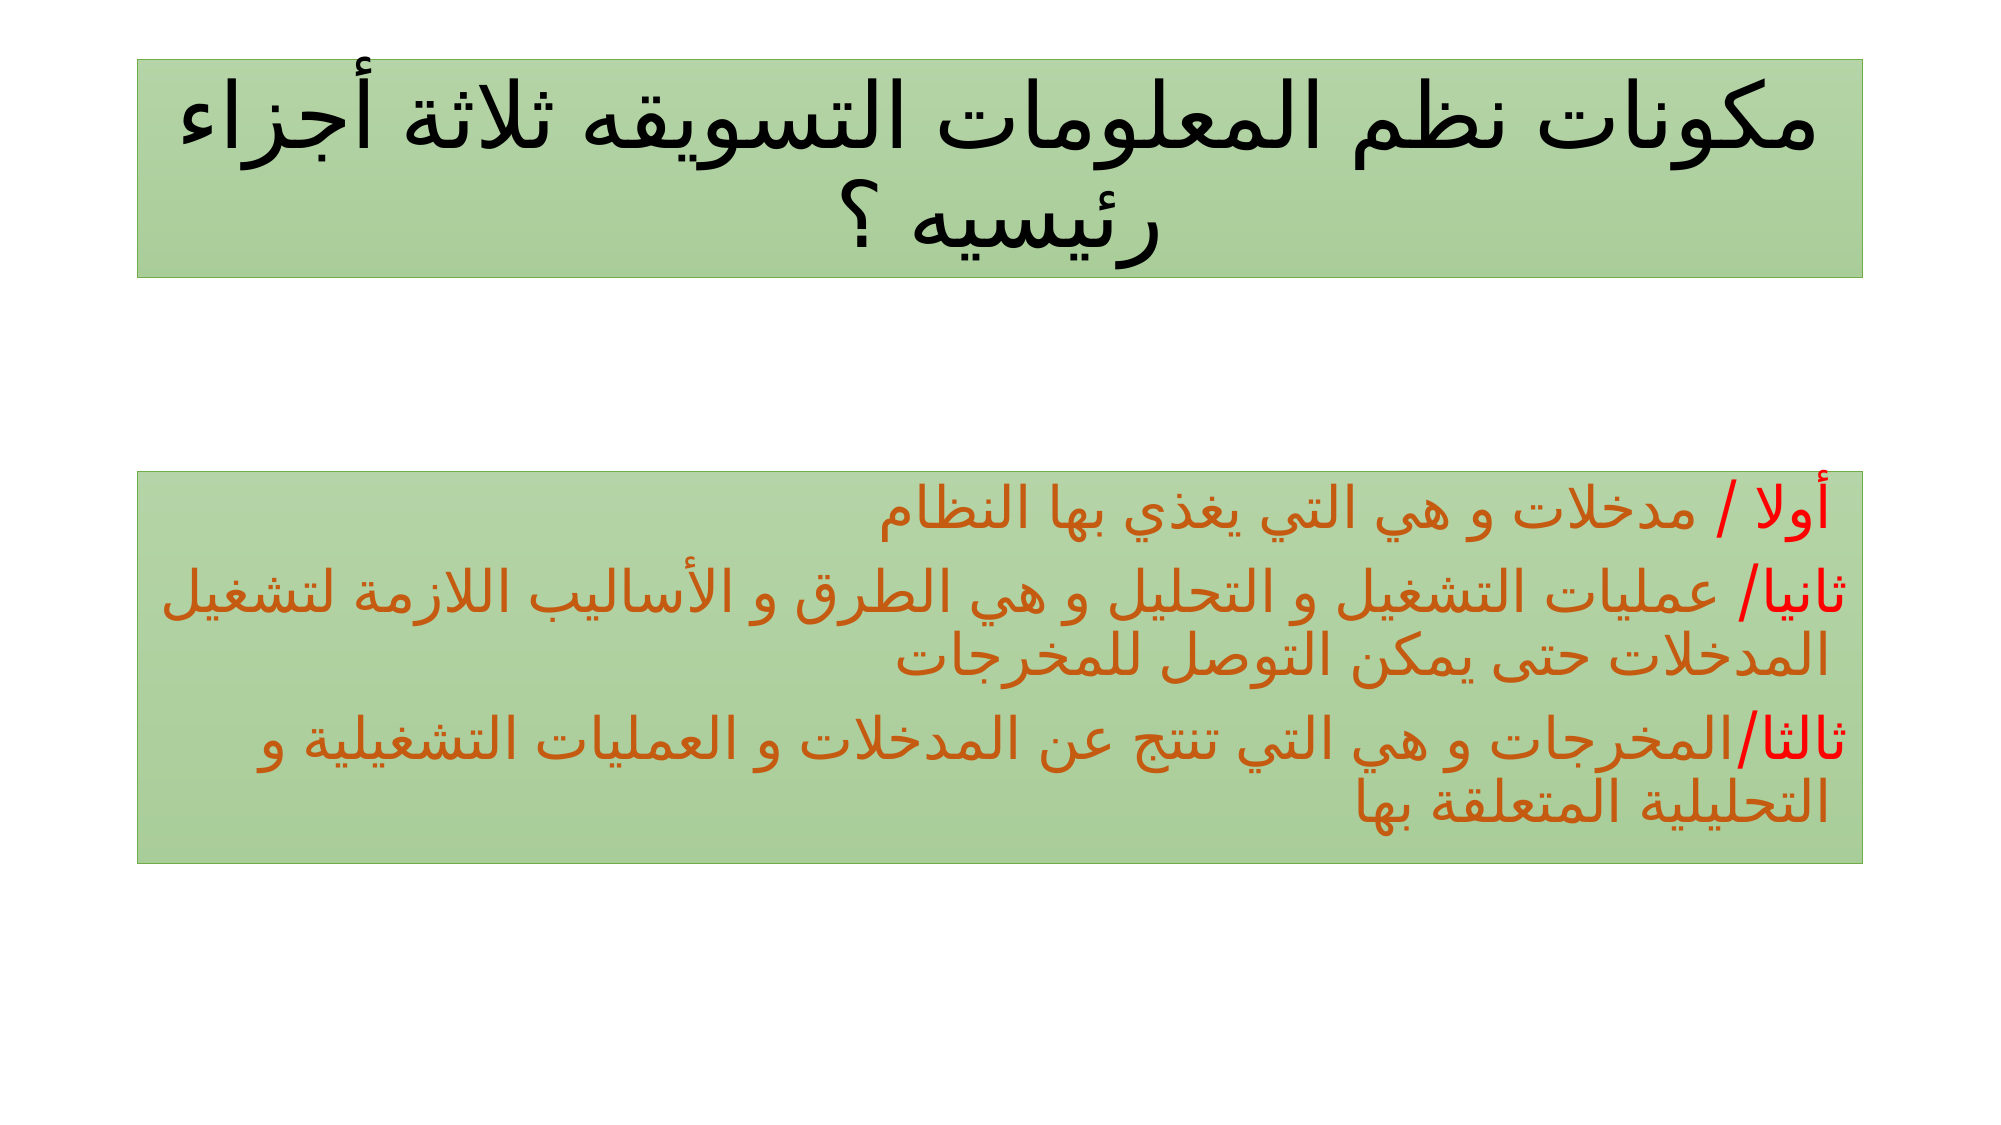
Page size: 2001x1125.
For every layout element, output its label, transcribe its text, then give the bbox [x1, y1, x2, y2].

title مكونات نظم المعلومات التسويقه ثلاثة أجزاء رئيسيه ؟ [137, 59, 1863, 278]
list أولا / مدخلات و هي التي يغذي بها النظام ثانيا/ عمليات التشغيل و التحليل و هي الطرق و الأساليب اللازمة لتشغيل المدخلات حتى يمكن التوصل للمخرجات ثالثا/المخرجات و هي التي تنتج عن المدخلات و العمليات التشغيلية و التحليلية المتعلقة بها [137, 471, 1863, 864]
